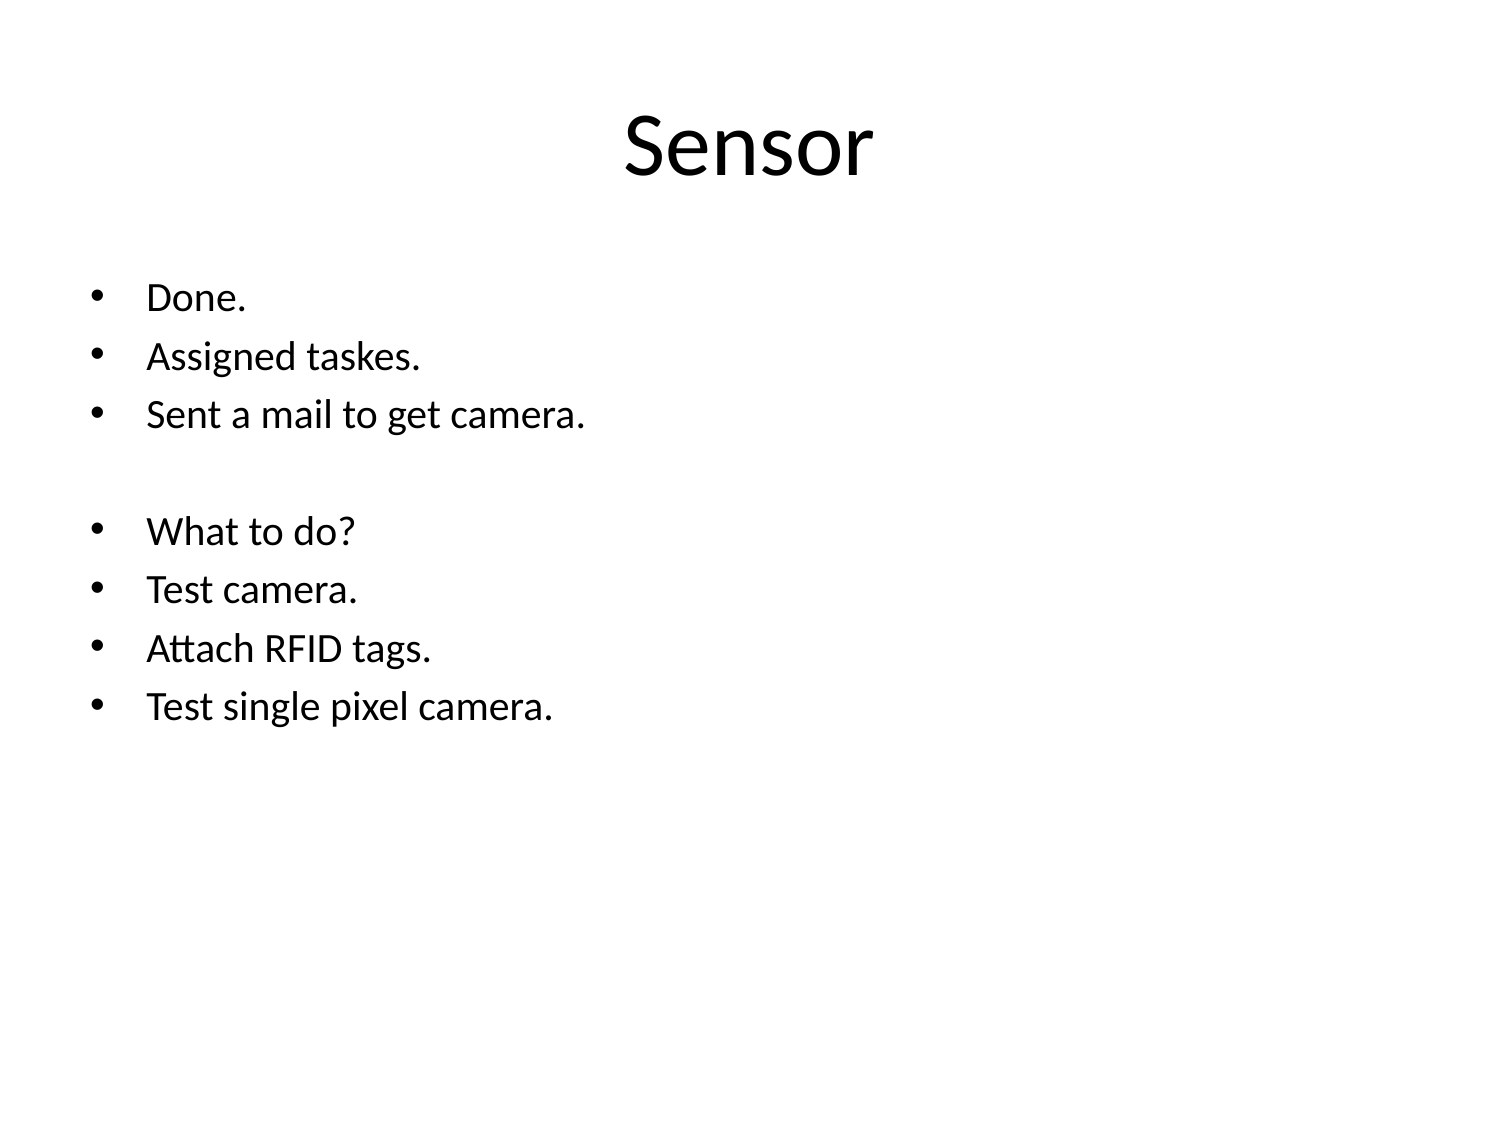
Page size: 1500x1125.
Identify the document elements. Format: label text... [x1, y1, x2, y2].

list Done. Assigned taskes. Sent a mail to get camera. What to do? Test camera. Attach RFID tags. Test single pixel camera. [75, 262, 1425, 1005]
title Sensor [75, 45, 1425, 233]
